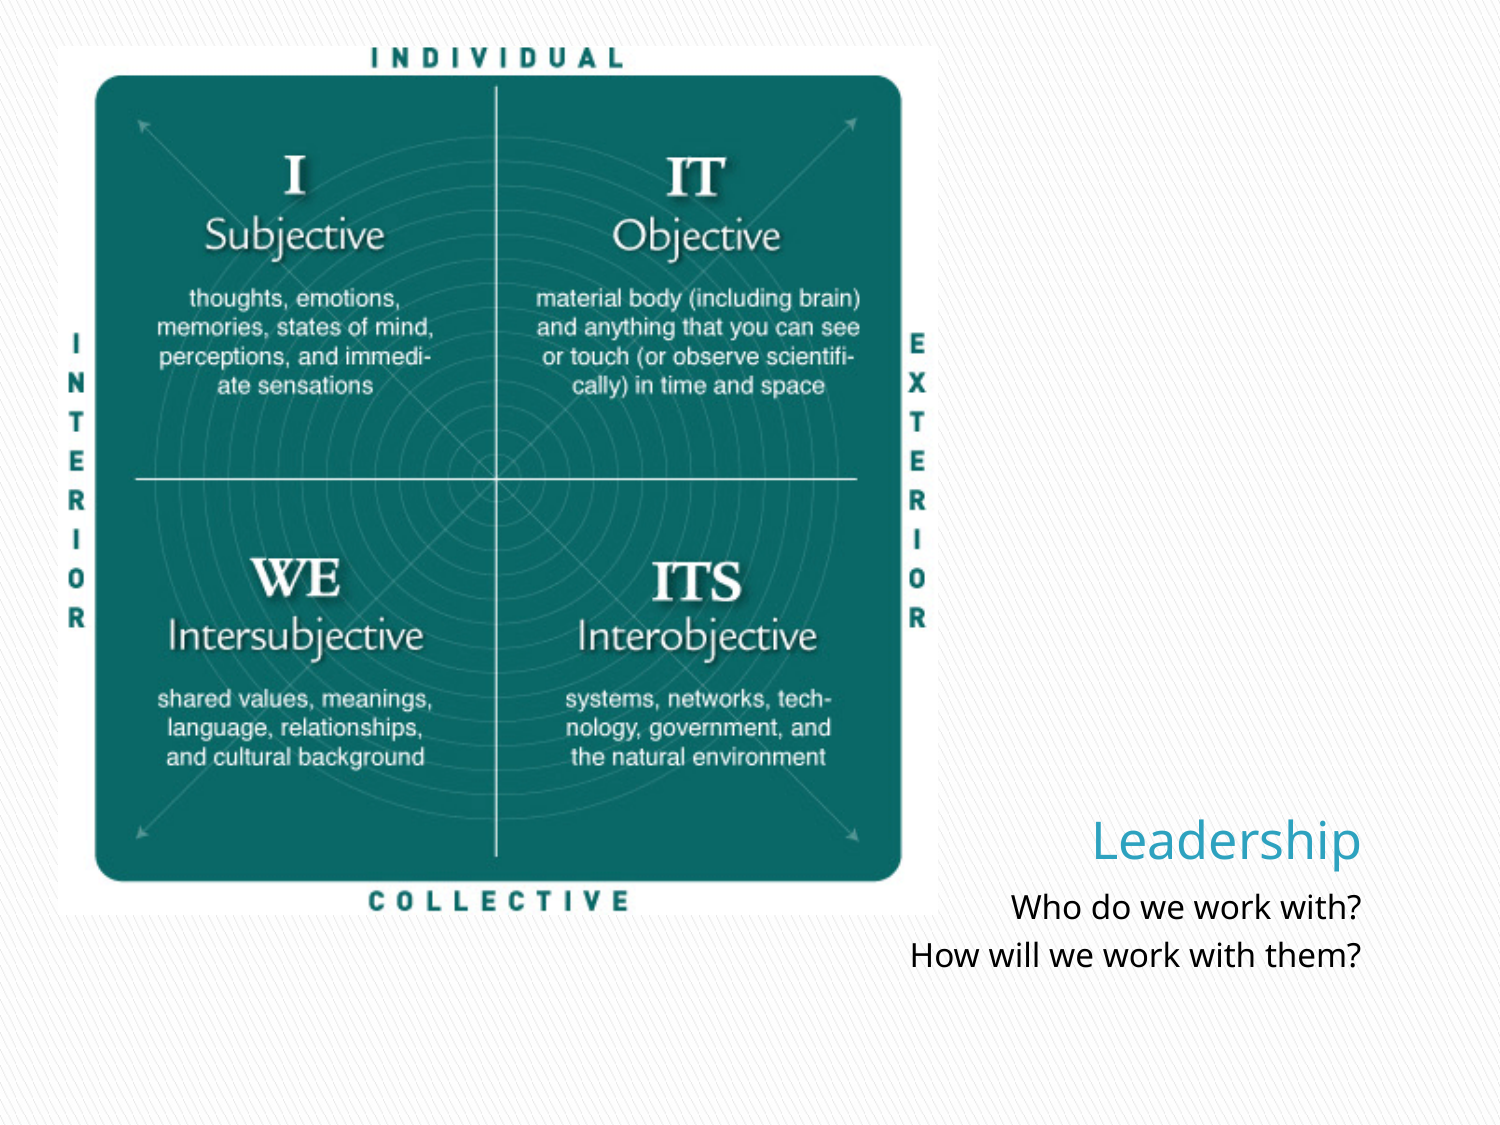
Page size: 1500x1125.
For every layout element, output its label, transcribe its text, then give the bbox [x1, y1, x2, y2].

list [58, 46, 938, 915]
title Leadership [943, 800, 1378, 875]
list Who do we work with? How will we work with them? [725, 878, 1377, 1029]
